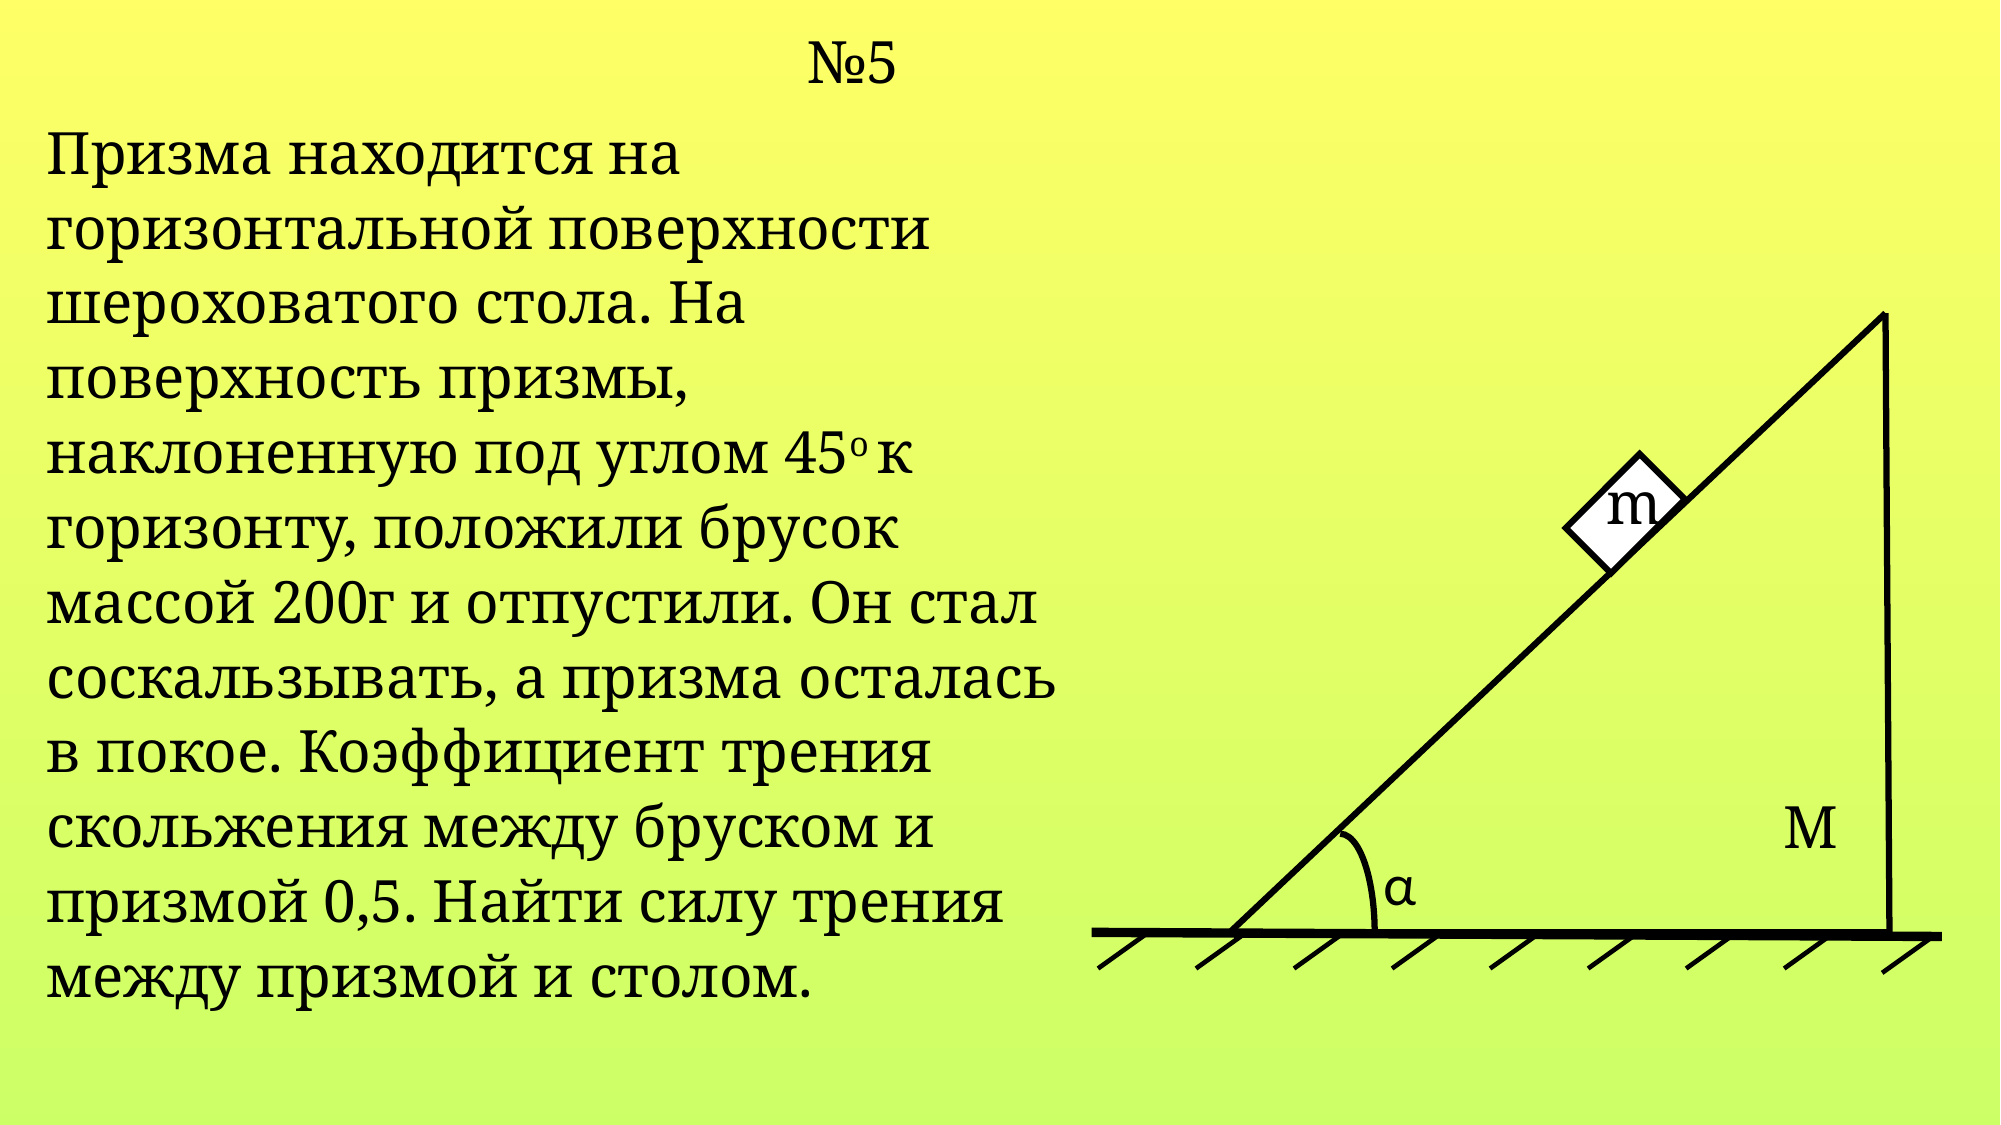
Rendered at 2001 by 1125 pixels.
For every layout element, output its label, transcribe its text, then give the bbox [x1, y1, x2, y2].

text_box Призма находится на горизонтальной поверхности шероховатого стола. На поверхность призмы, наклоненную под углом 45о к горизонту, положили брусок массой 200г и отпустили. Он стал соскальзывать, а призма осталась в покое. Коэффициент трения скольжения между бруском и призмой 0,5. Найти силу трения между призмой и столом. [31, 103, 1092, 1017]
text_box №5 [792, 17, 1019, 103]
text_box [1091, 313, 1942, 1032]
